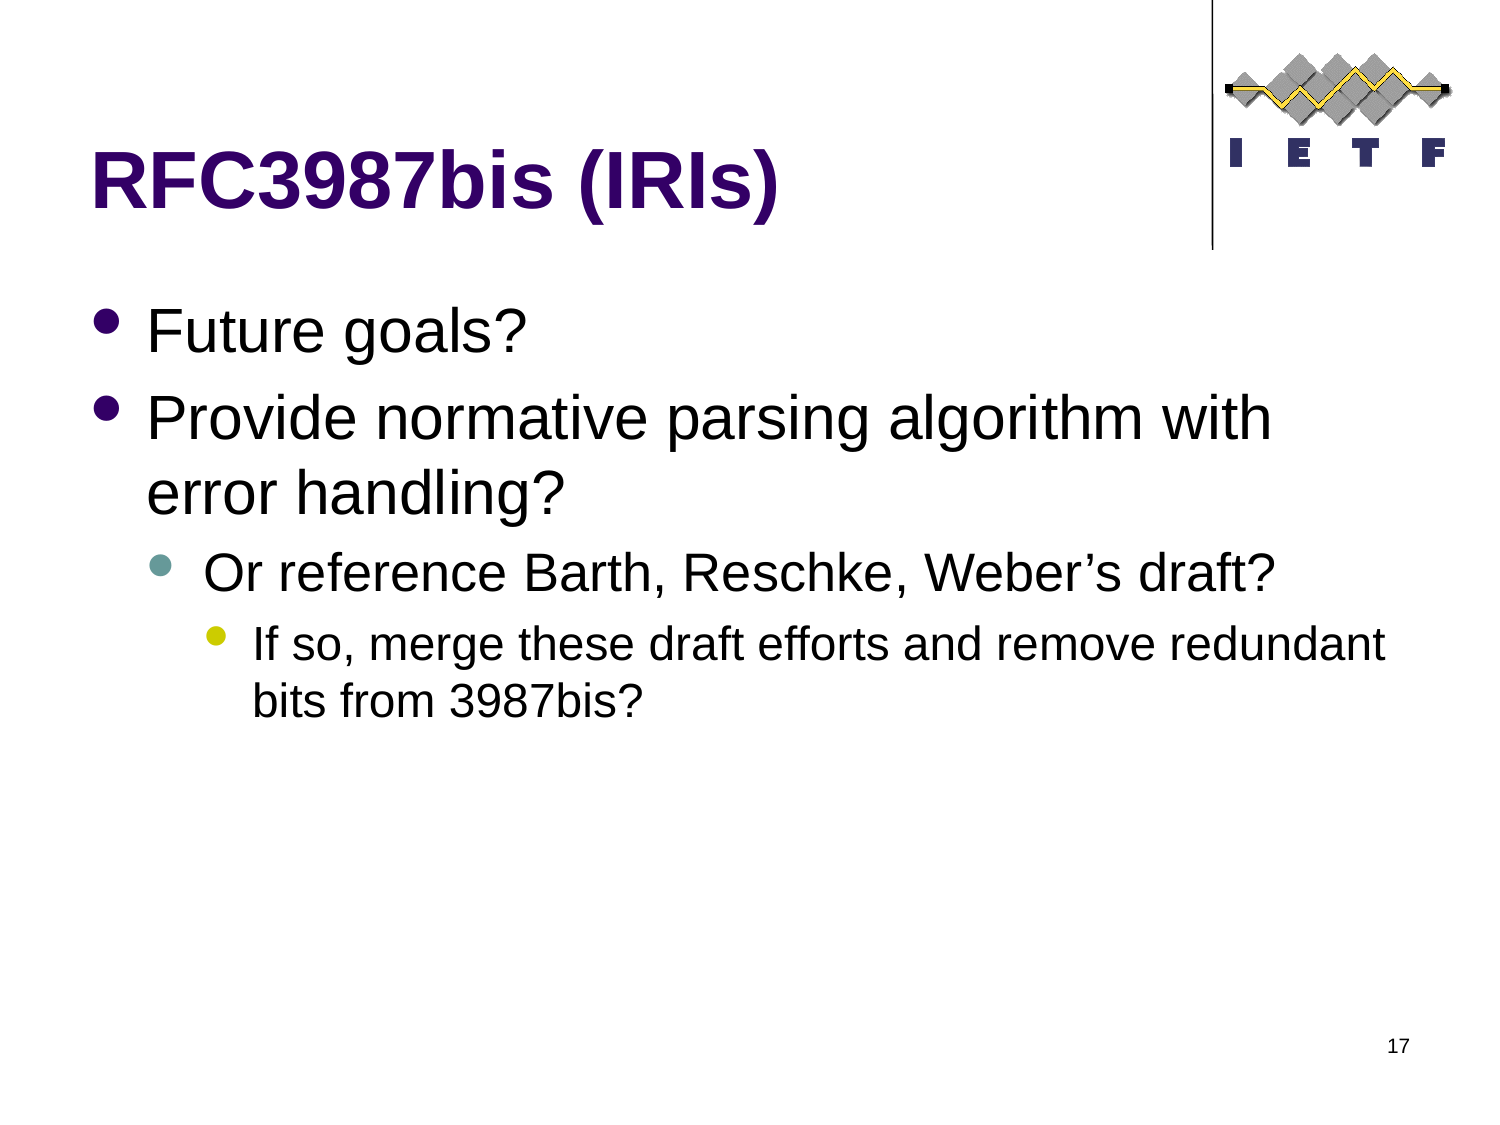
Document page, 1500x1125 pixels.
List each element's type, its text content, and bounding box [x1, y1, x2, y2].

slide_number 17 [1074, 1024, 1426, 1101]
title RFC3987bis (IRIs) [74, 19, 1201, 233]
picture [1212, 37, 1463, 181]
list Future goals? Provide normative parsing algorithm with error handling? Or reference Barth, Reschke, Weber’s draft? If so, merge these draft efforts and remove redundant bits from 3987bis? [74, 281, 1426, 1006]
